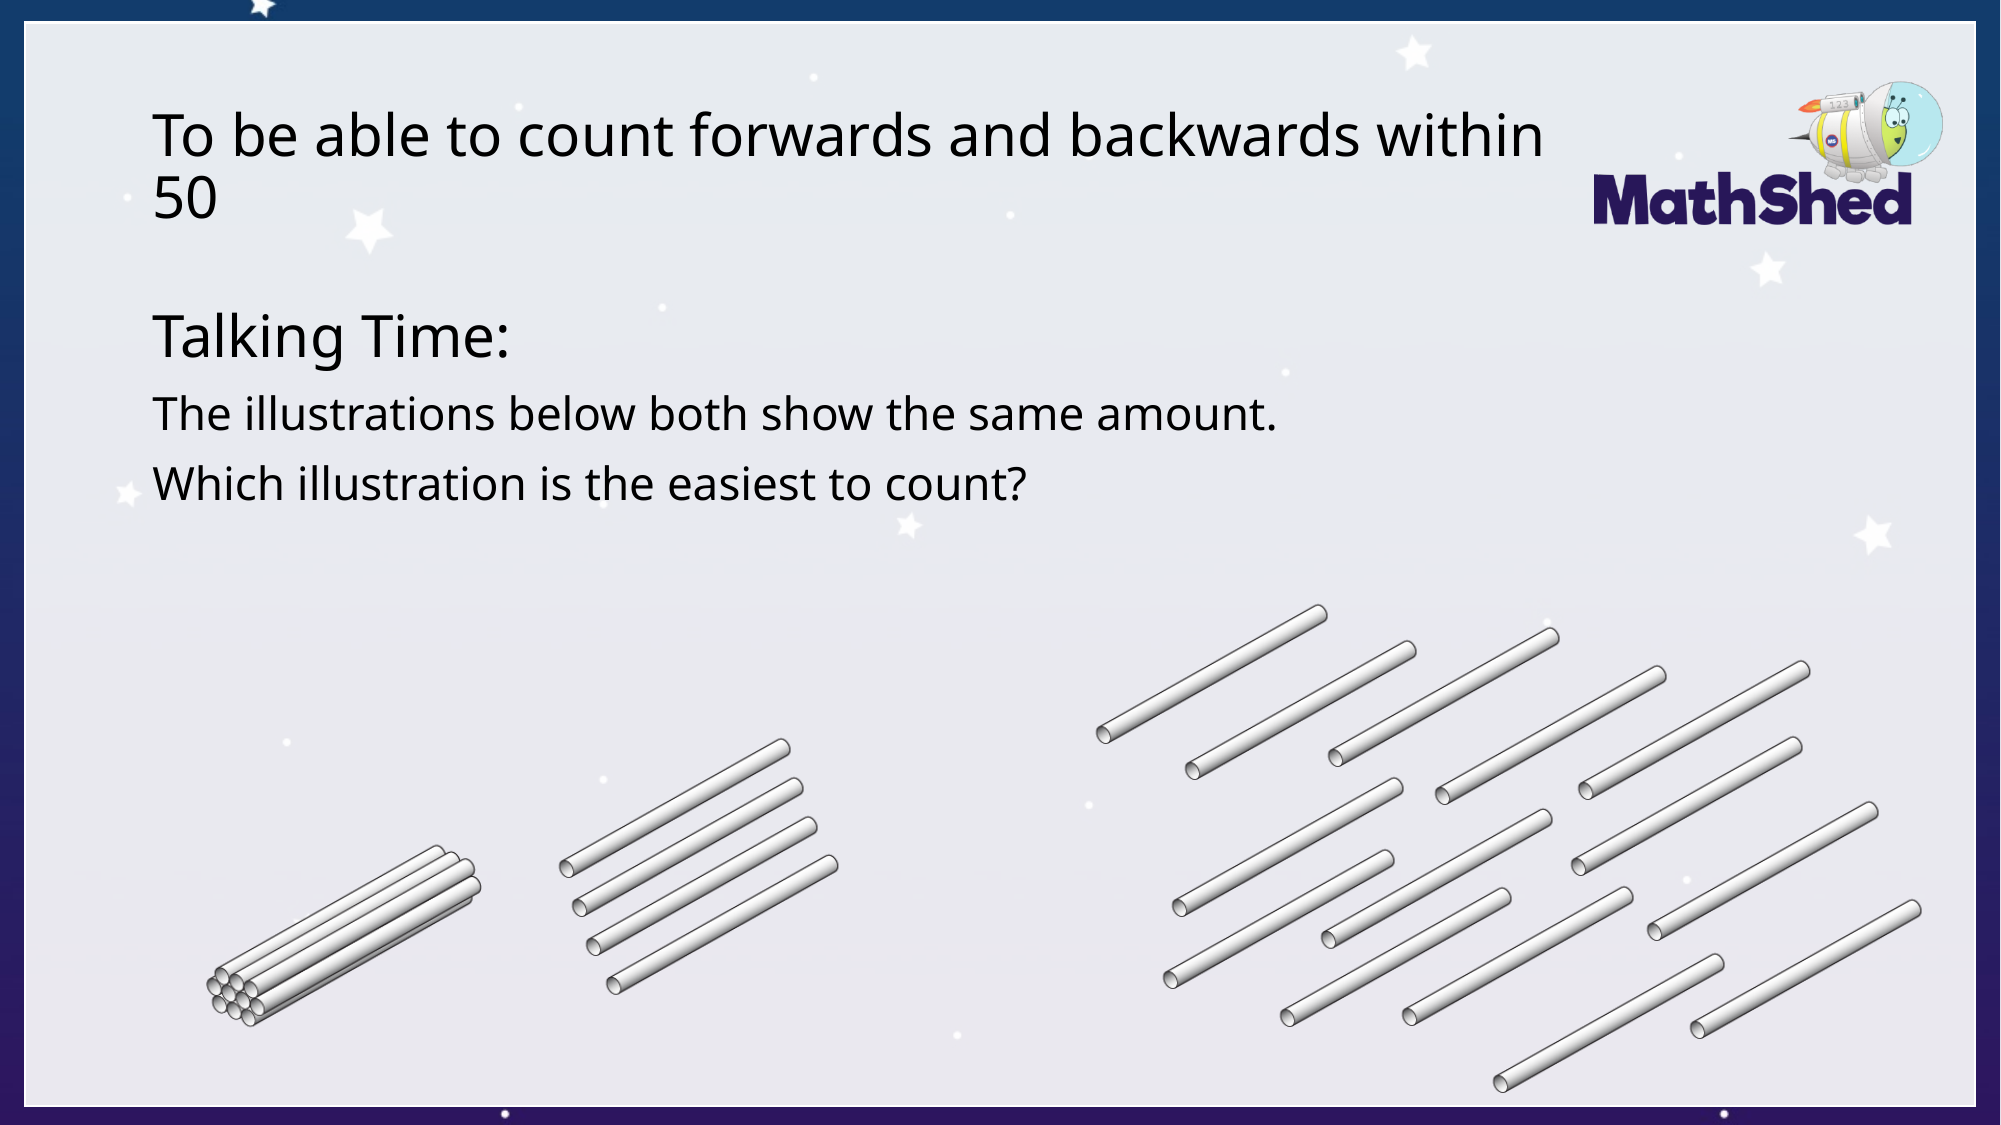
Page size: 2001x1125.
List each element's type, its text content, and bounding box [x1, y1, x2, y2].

picture [0, 0, 2001, 1125]
title To be able to count forwards and backwards within 50 [137, 59, 1578, 278]
list Talking Time: The illustrations below both show the same amount. Which illustration is the easiest to count? [137, 299, 1863, 1014]
